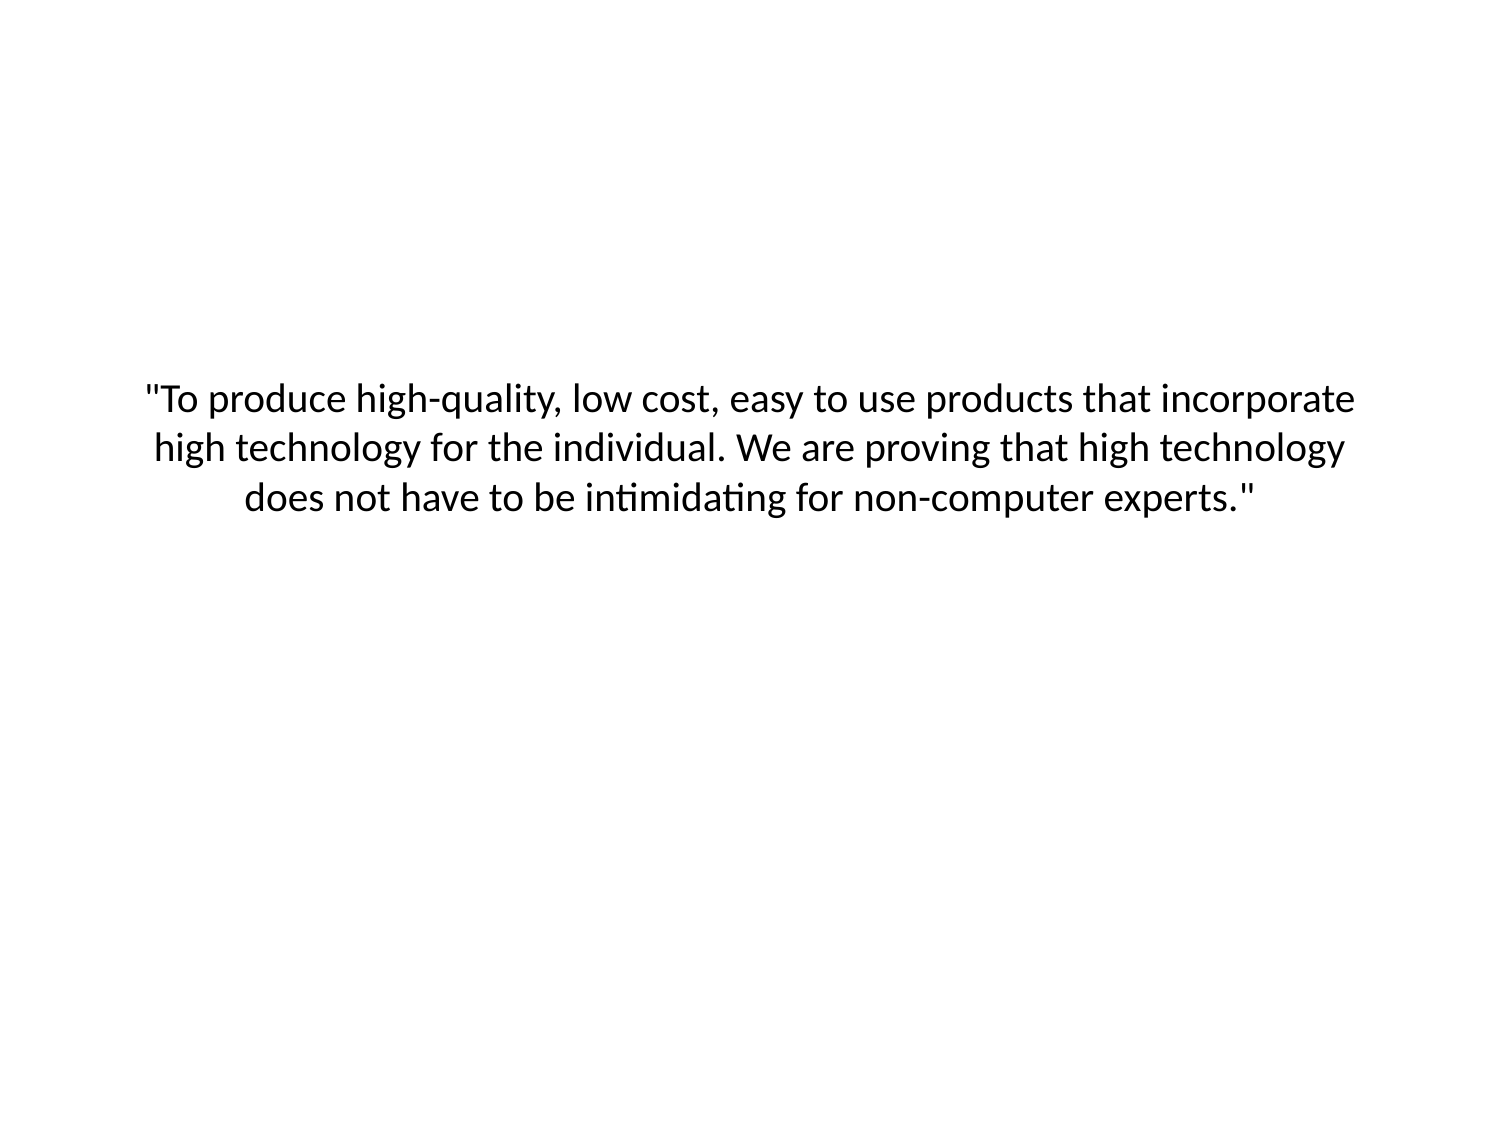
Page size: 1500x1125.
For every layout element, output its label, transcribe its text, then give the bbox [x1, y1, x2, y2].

title "To produce high-quality, low cost, easy to use products that incorporate high technology for the individual. We are proving that high technology does not have to be intimidating for non-computer experts." [112, 349, 1388, 591]
